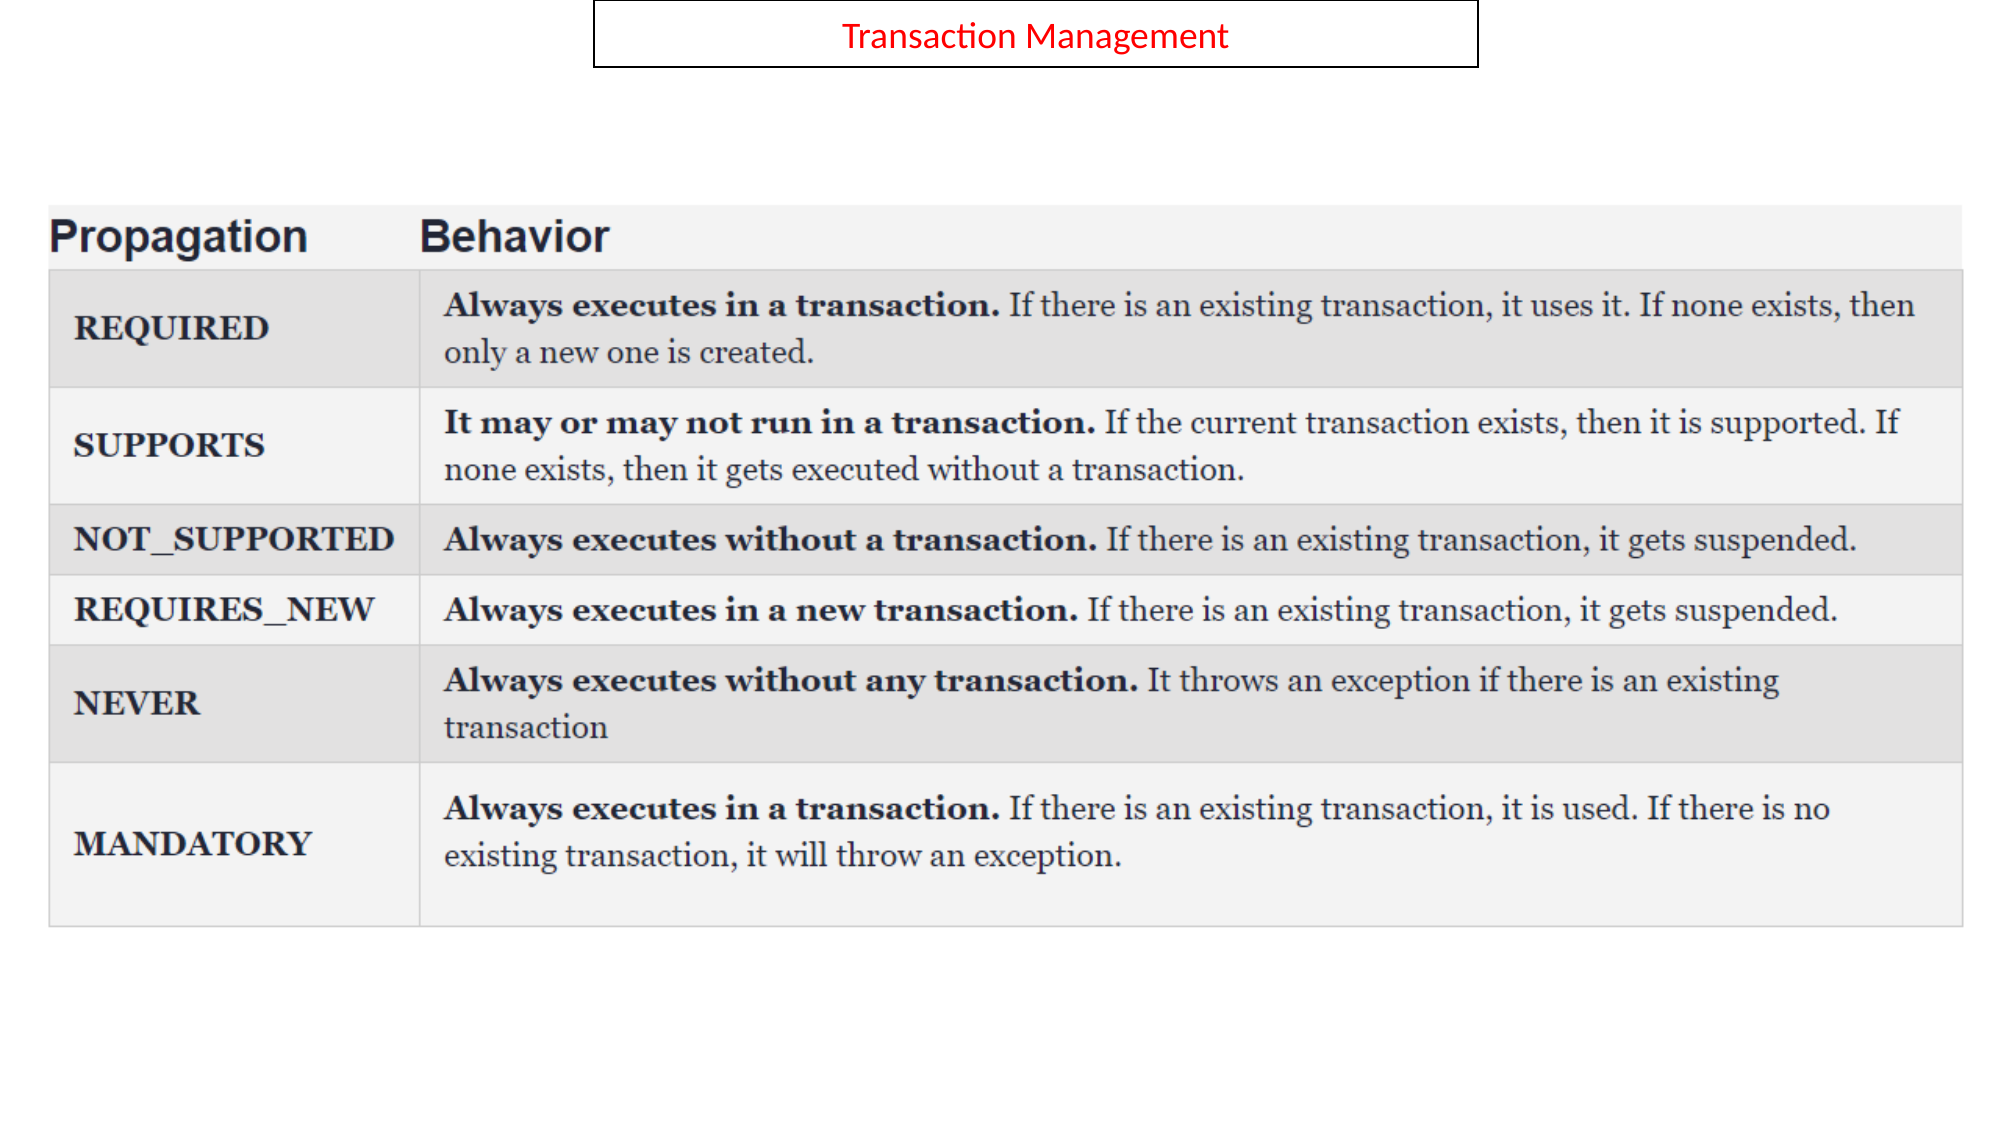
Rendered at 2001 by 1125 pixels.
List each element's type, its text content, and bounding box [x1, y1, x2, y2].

text_box Transaction Management [593, 0, 1479, 68]
picture [30, 196, 1970, 929]
